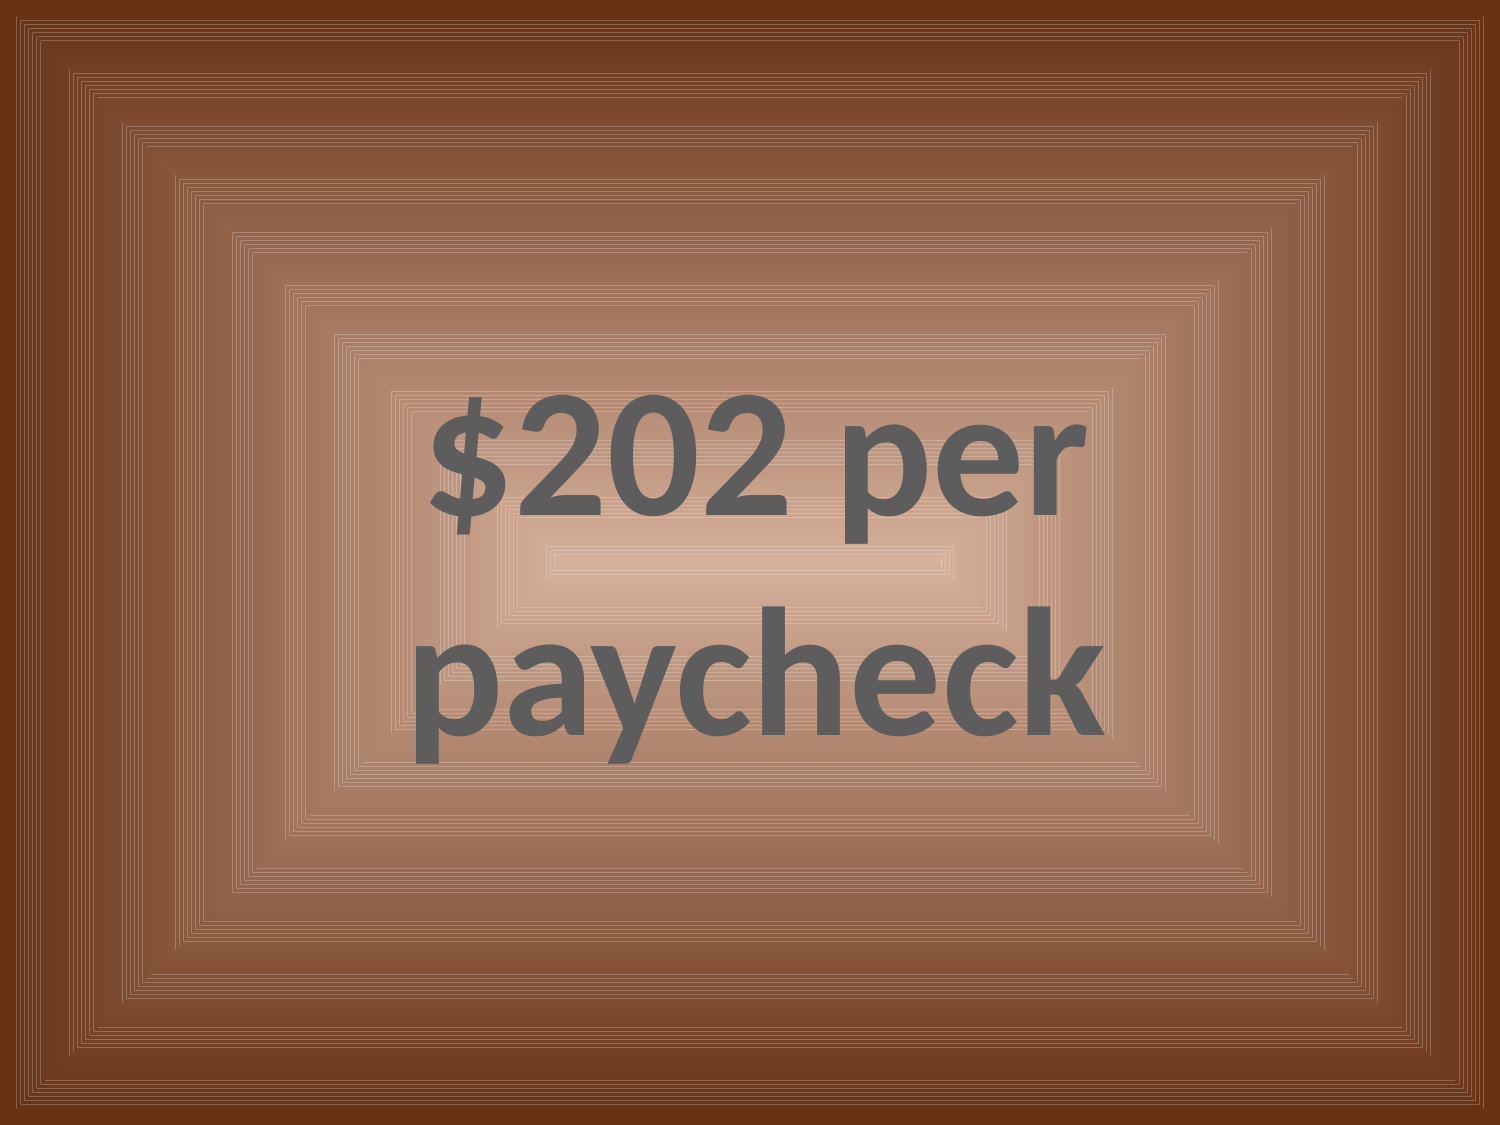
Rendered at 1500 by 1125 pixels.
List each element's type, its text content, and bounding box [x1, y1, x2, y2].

text_box $202 per paycheck [137, 324, 1375, 780]
